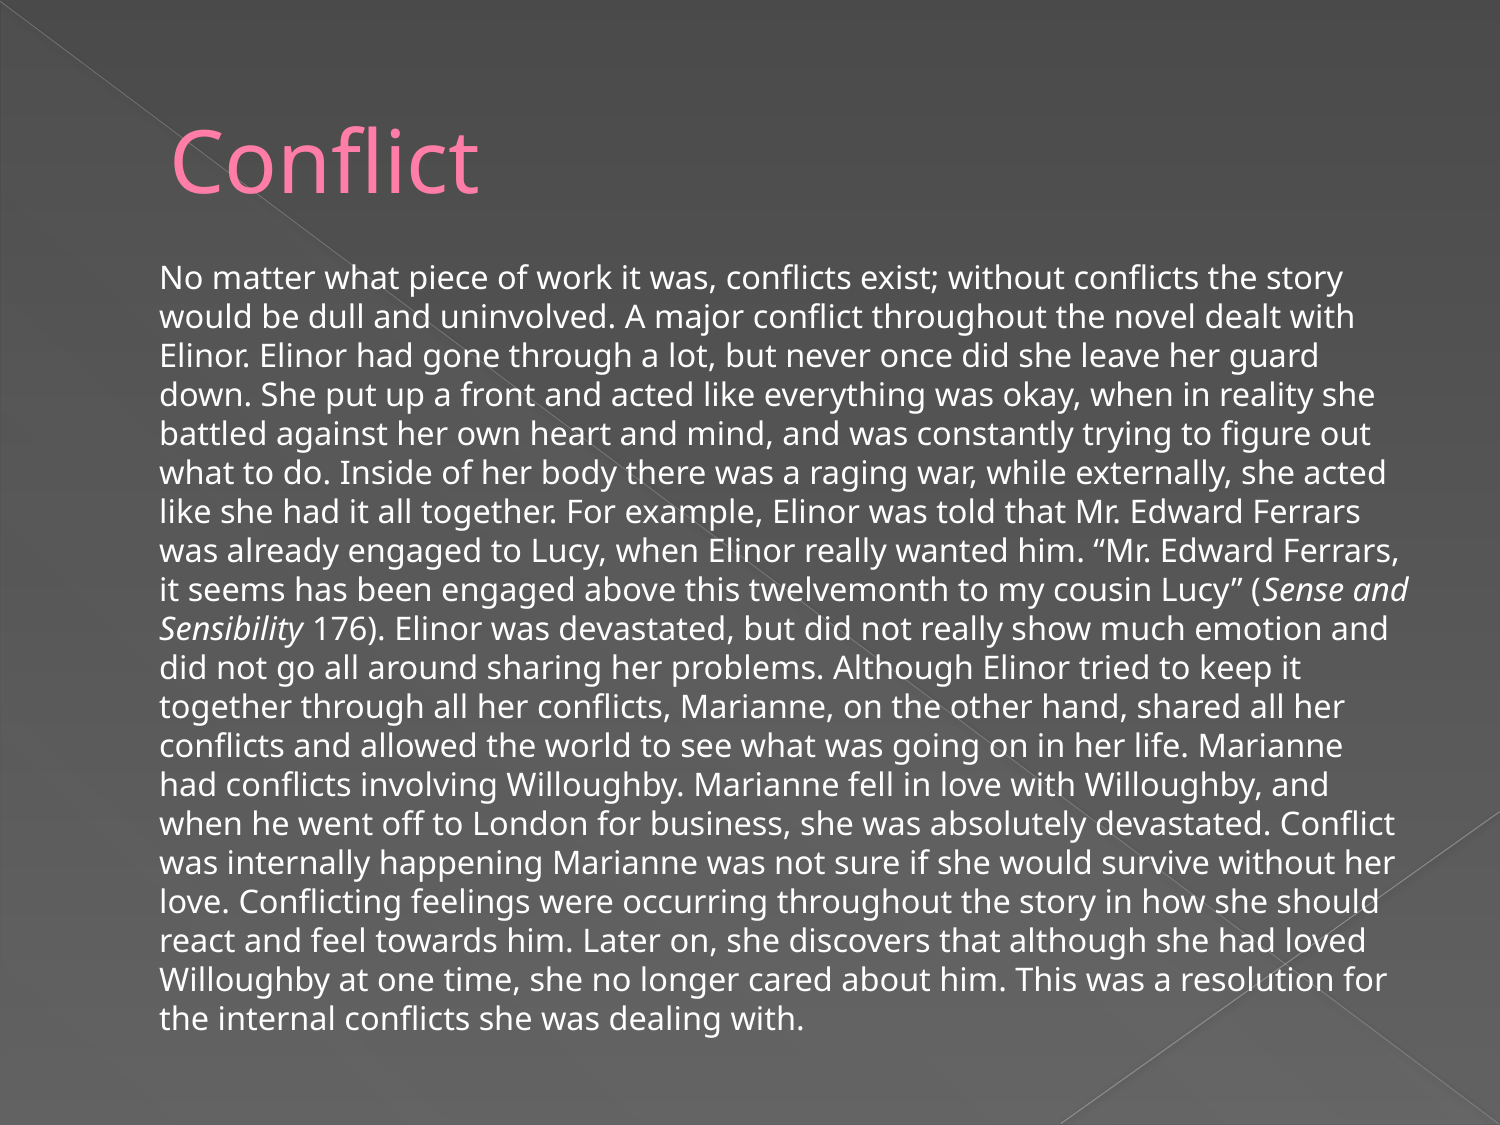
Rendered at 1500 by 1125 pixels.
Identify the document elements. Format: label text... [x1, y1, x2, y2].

list No matter what piece of work it was, conflicts exist; without conflicts the story would be dull and uninvolved. A major conflict throughout the novel dealt with Elinor. Elinor had gone through a lot, but never once did she leave her guard down. She put up a front and acted like everything was okay, when in reality she battled against her own heart and mind, and was constantly trying to figure out what to do. Inside of her body there was a raging war, while externally, she acted like she had it all together. For example, Elinor was told that Mr. Edward Ferrars was already engaged to Lucy, when Elinor really wanted him. “Mr. Edward Ferrars, it seems has been engaged above this twelvemonth to my cousin Lucy” (Sense and Sensibility 176). Elinor was devastated, but did not really show much emotion and did not go all around sharing her problems. Although Elinor tried to keep it together through all her conflicts, Marianne, on the other hand, shared all her conflicts and allowed the world to see what was going on in her life. Marianne had conflicts involving Willoughby. Marianne fell in love with Willoughby, and when he went off to London for business, she was absolutely devastated. Conflict was internally happening Marianne was not sure if she would survive without her love. Conflicting feelings were occurring throughout the story in how she should react and feel towards him. Later on, she discovers that although she had loved Willoughby at one time, she no longer cared about him. This was a resolution for the internal conflicts she was dealing with. [75, 249, 1425, 1059]
title Conflict [75, 43, 1425, 249]
